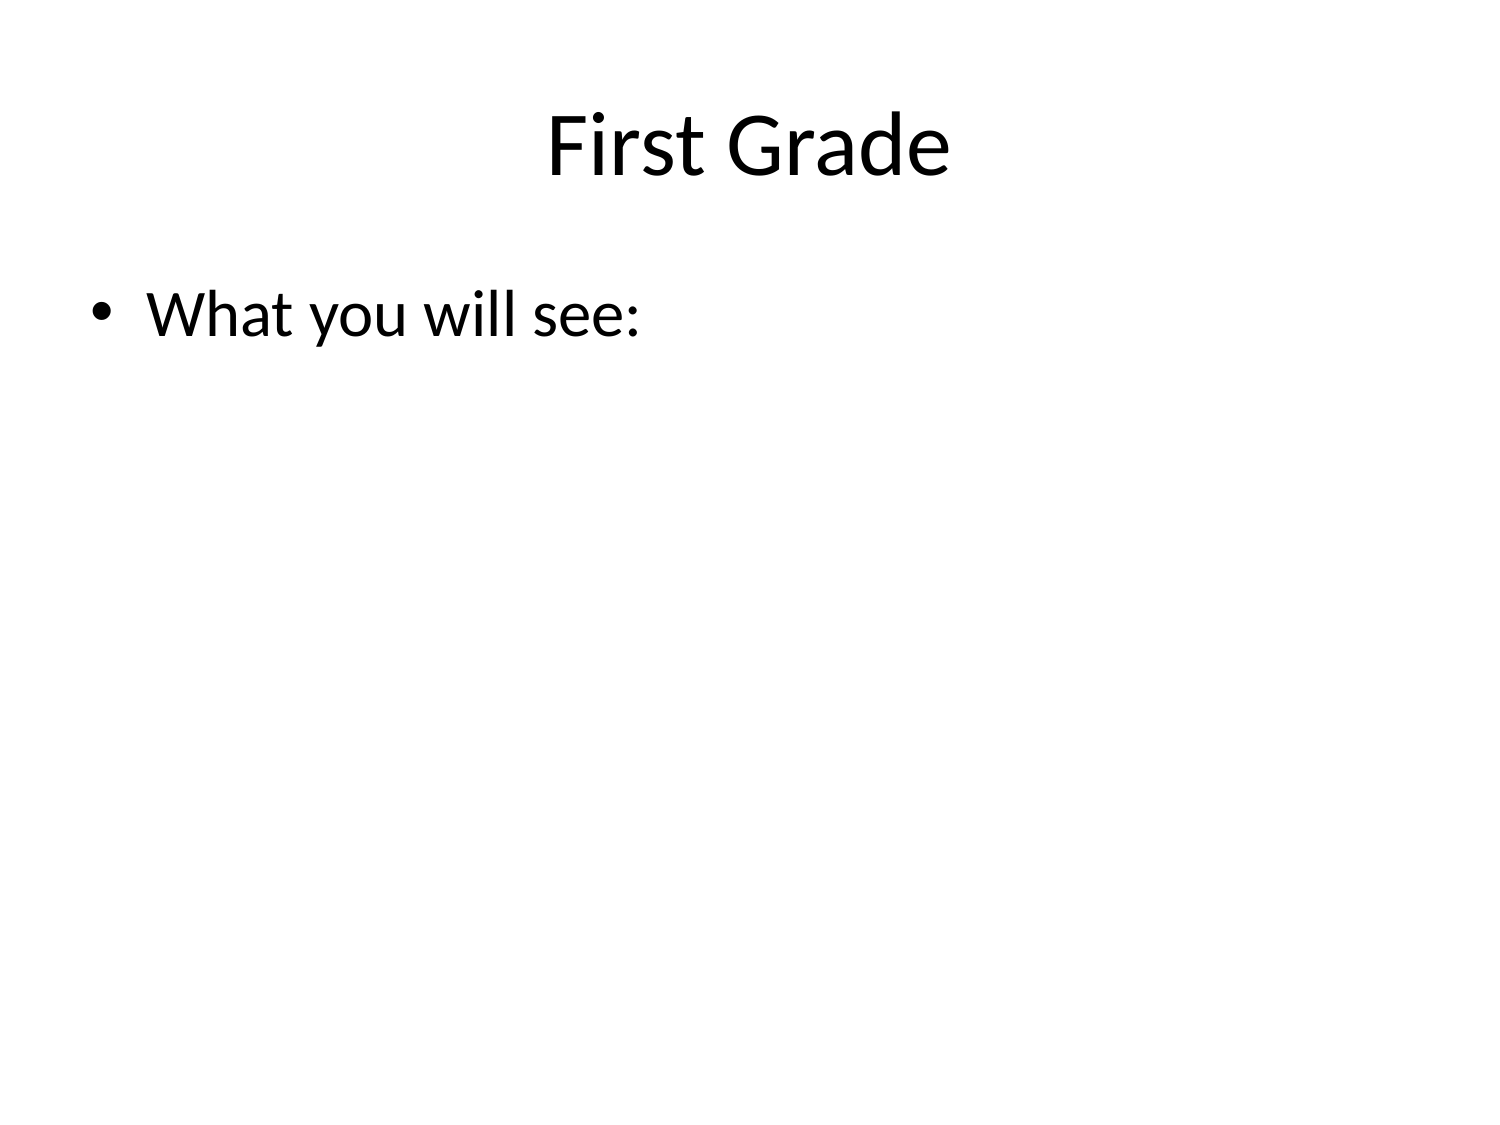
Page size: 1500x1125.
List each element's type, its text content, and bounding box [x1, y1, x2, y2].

list What you will see: [74, 262, 1426, 1006]
title First Grade [74, 44, 1426, 233]
